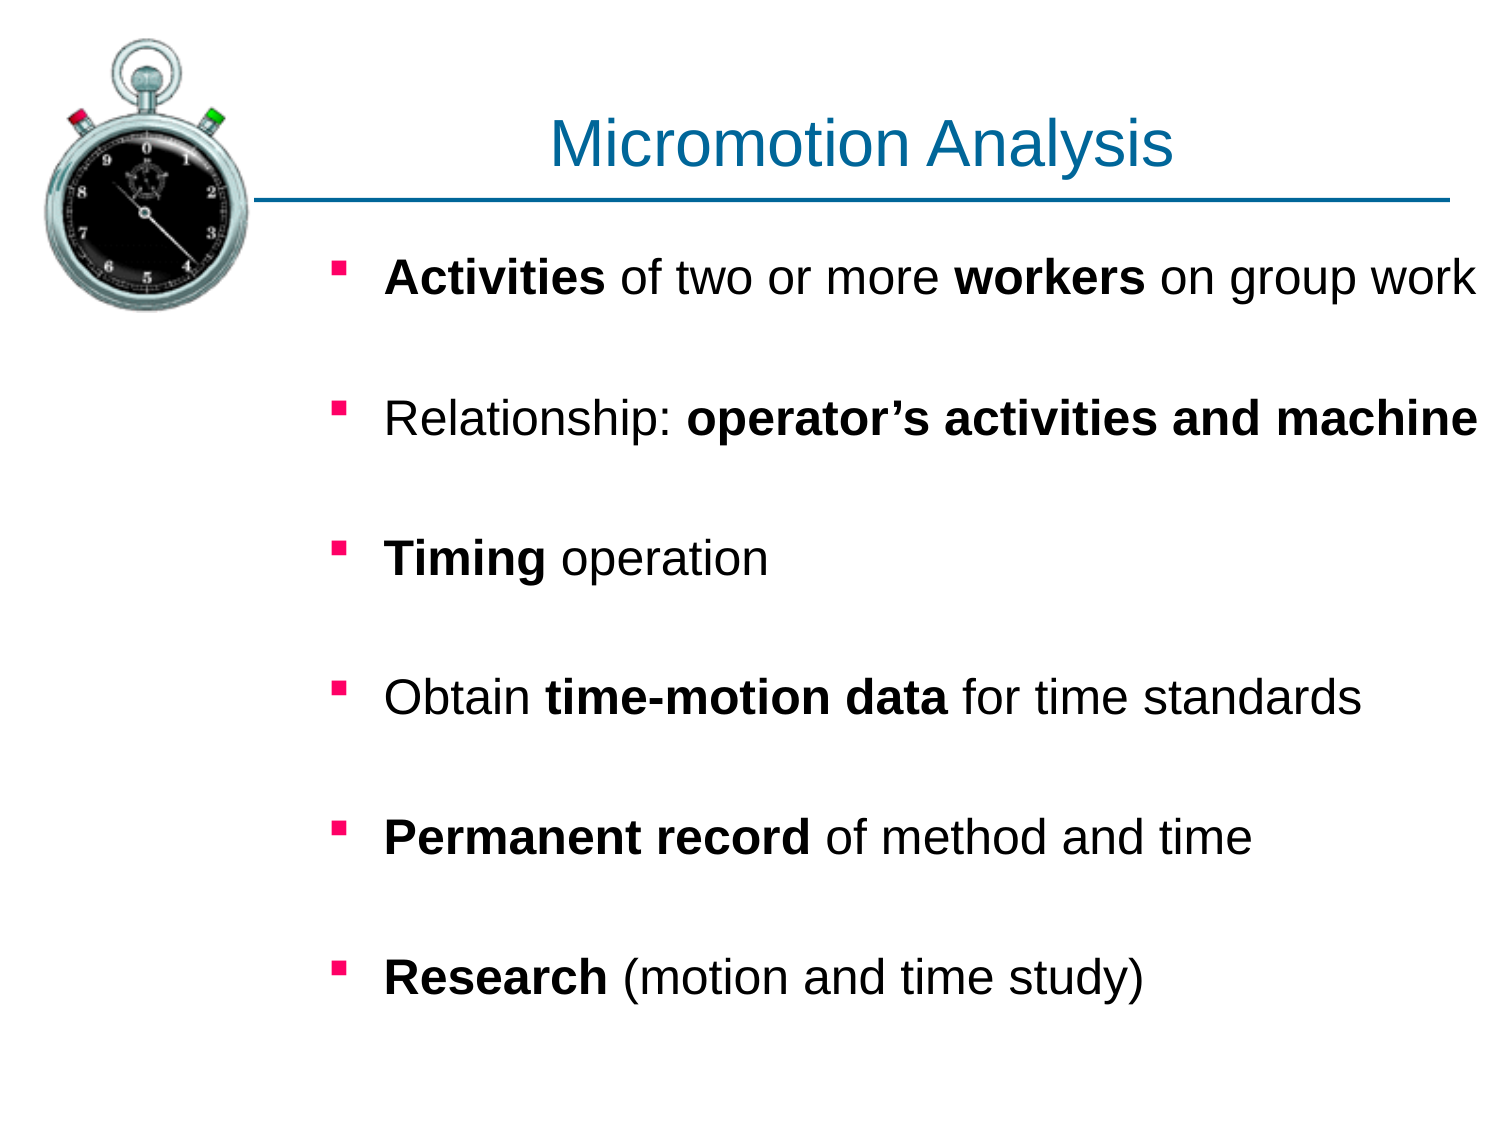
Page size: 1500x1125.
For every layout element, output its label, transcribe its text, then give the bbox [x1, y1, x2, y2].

title Micromotion Analysis [275, 37, 1450, 188]
list Activities of two or more workers on group work Relationship: operator’s activities and machine Timing operation Obtain time-motion data for time standards Permanent record of method and time Research (motion and time study) [312, 237, 1500, 1113]
picture [37, 37, 254, 313]
